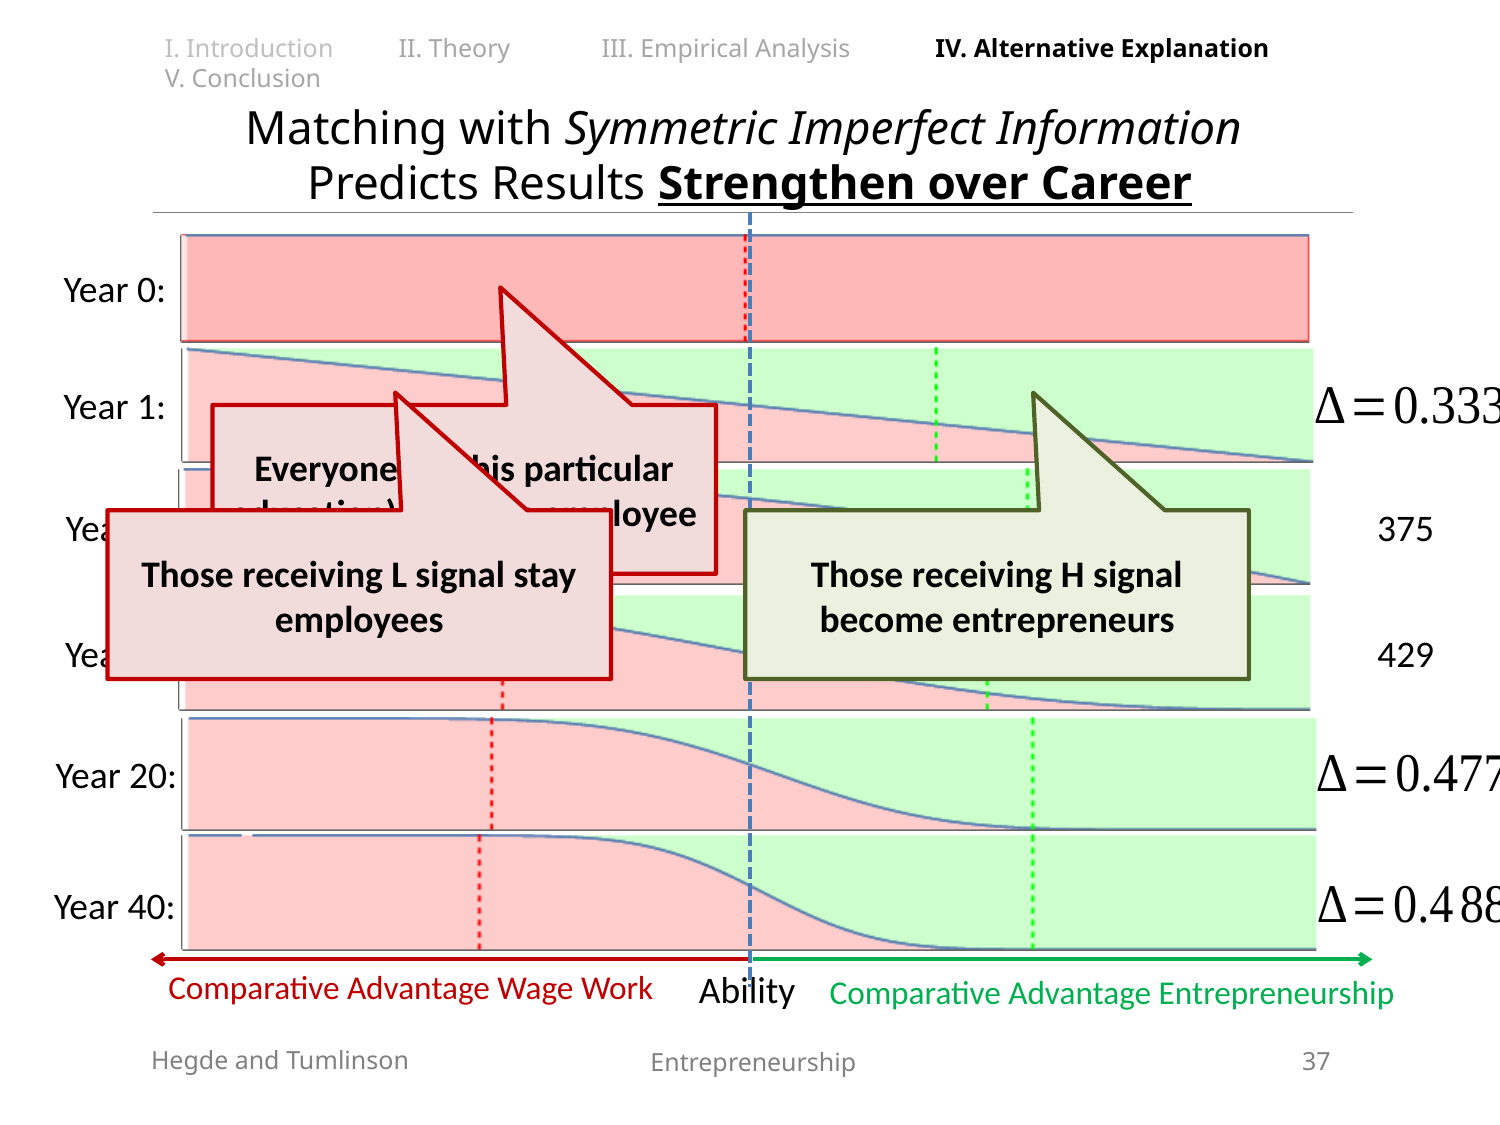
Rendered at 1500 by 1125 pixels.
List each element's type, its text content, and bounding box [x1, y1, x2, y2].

text_box Comparative Advantage Entrepreneurship [814, 963, 1411, 1019]
slide_number 37 [1233, 1032, 1346, 1093]
text_box Comparative Advantage Wage Work [153, 968, 669, 1014]
text_box Year 0: [48, 258, 175, 318]
text_box Entrepreneurship [635, 1039, 872, 1084]
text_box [754, 347, 1500, 464]
text_box Hegde and Tumlinson [136, 1037, 425, 1083]
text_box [39, 717, 745, 831]
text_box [49, 468, 745, 585]
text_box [754, 834, 1500, 951]
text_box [107, 509, 1250, 680]
text_box I. Introduction II. Theory III. Empirical Analysis IV. Alternative Explanation V. Conclusion [149, 24, 1350, 100]
picture [180, 234, 749, 343]
picture [751, 234, 1311, 343]
title Matching with Symmetric Imperfect Information Predicts Results Strengthen over Career [75, 70, 1425, 238]
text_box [754, 468, 1496, 585]
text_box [754, 717, 1500, 831]
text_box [47, 347, 745, 464]
text_box Ability [684, 968, 811, 1019]
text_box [49, 594, 745, 711]
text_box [37, 834, 745, 951]
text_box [754, 594, 1496, 711]
